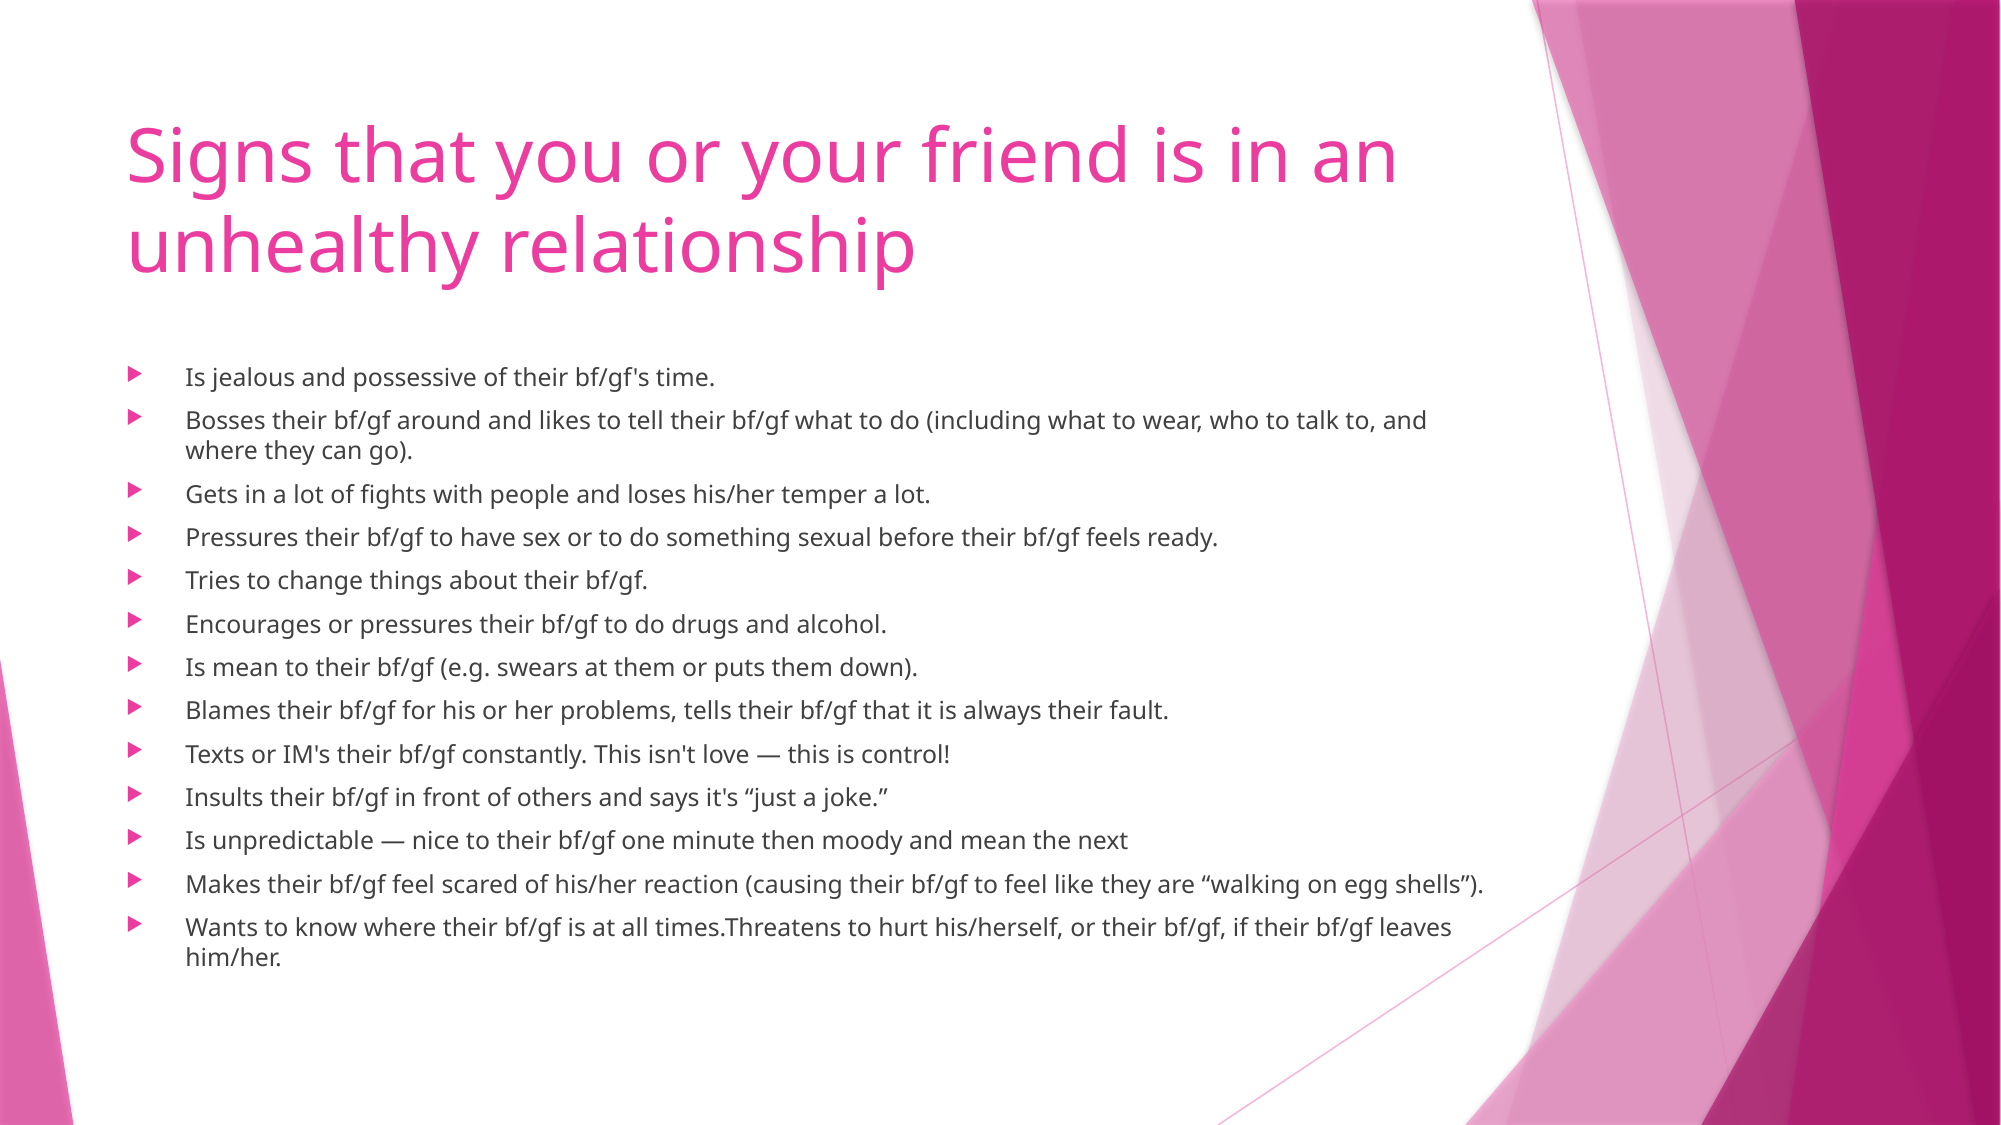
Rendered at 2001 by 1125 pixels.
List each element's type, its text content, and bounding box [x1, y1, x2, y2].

title Signs that you or your friend is in an unhealthy relationship [111, 99, 1522, 317]
list Is jealous and possessive of their bf/gf's time. Bosses their bf/gf around and likes to tell their bf/gf what to do (including what to wear, who to talk to, and where they can go). Gets in a lot of fights with people and loses his/her temper a lot. Pressures their bf/gf to have sex or to do something sexual before their bf/gf feels ready. Tries to change things about their bf/gf. Encourages or pressures their bf/gf to do drugs and alcohol. Is mean to their bf/gf (e.g. swears at them or puts them down). Blames their bf/gf for his or her problems, tells their bf/gf that it is always their fault. Texts or IM's their bf/gf constantly. This isn't love — this is control! Insults their bf/gf in front of others and says it's “just a joke.” Is unpredictable — nice to their bf/gf one minute then moody and mean the next Makes their bf/gf feel scared of his/her reaction (causing their bf/gf to feel like they are “walking on egg shells”). Wants to know where their bf/gf is at all times.Threatens to hurt his/herself, or their bf/gf, if their bf/gf leaves him/her. [111, 354, 1522, 992]
